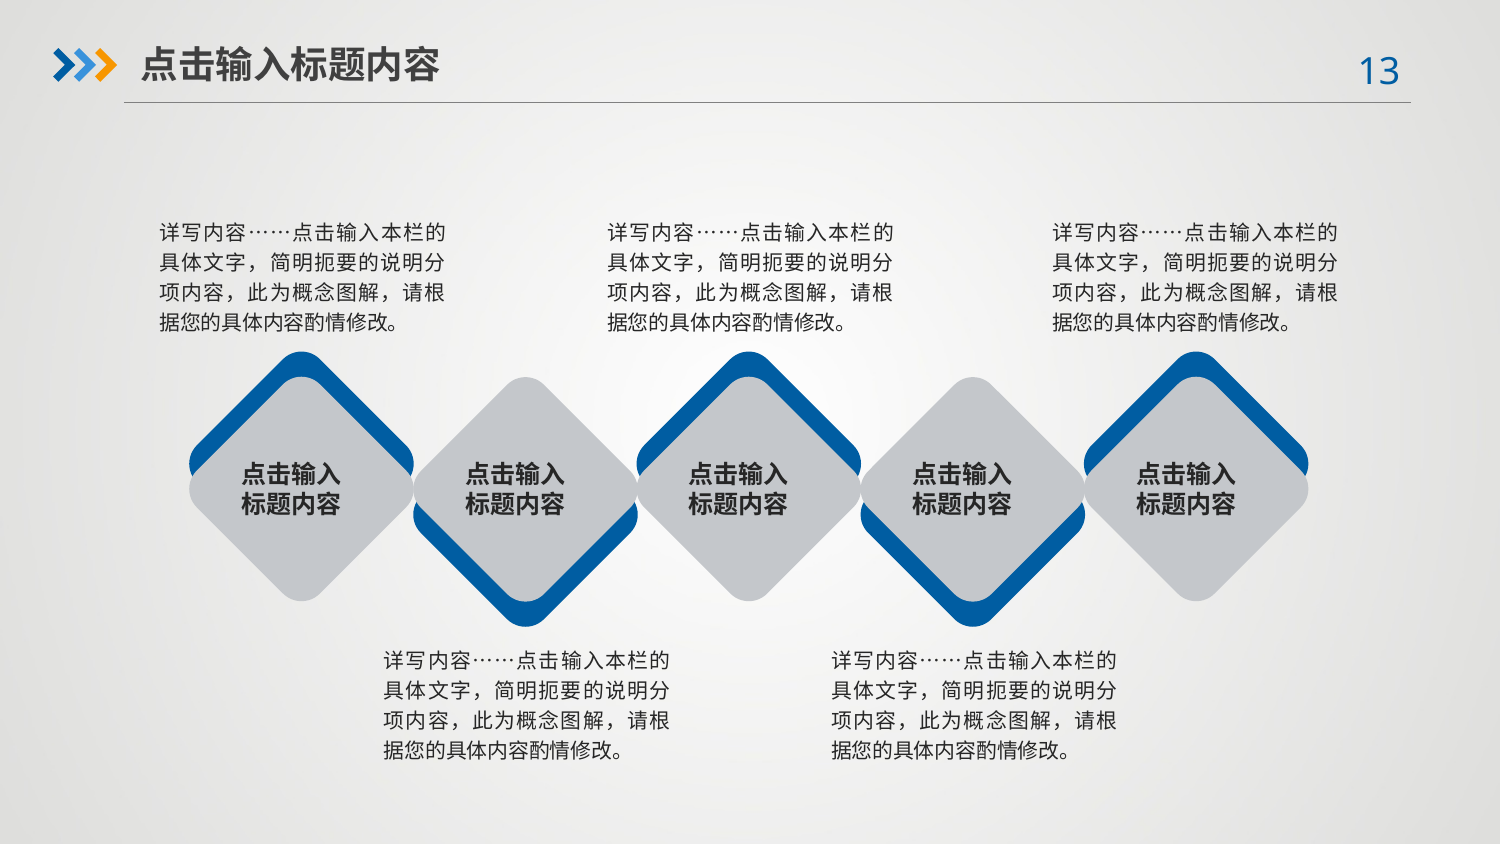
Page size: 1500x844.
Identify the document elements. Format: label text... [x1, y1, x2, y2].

text_box 详写内容……点击输入本栏的具体文字，简明扼要的说明分项内容，此为概念图解，请根据您的具体内容酌情修改。 [607, 214, 894, 335]
text_box 点击输入标题内容 [140, 32, 491, 95]
text_box 详写内容……点击输入本栏的具体文字，简明扼要的说明分项内容，此为概念图解，请根据您的具体内容酌情修改。 [1052, 214, 1339, 335]
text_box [661, 376, 837, 577]
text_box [438, 402, 613, 602]
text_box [885, 402, 1061, 602]
picture [0, 0, 1500, 844]
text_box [1108, 376, 1284, 577]
text_box 详写内容……点击输入本栏的具体文字，简明扼要的说明分项内容，此为概念图解，请根据您的具体内容酌情修改。 [159, 214, 446, 335]
text_box 详写内容……点击输入本栏的具体文字，简明扼要的说明分项内容，此为概念图解，请根据您的具体内容酌情修改。 [383, 643, 671, 764]
text_box 详写内容……点击输入本栏的具体文字，简明扼要的说明分项内容，此为概念图解，请根据您的具体内容酌情修改。 [830, 643, 1118, 764]
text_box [214, 376, 389, 577]
